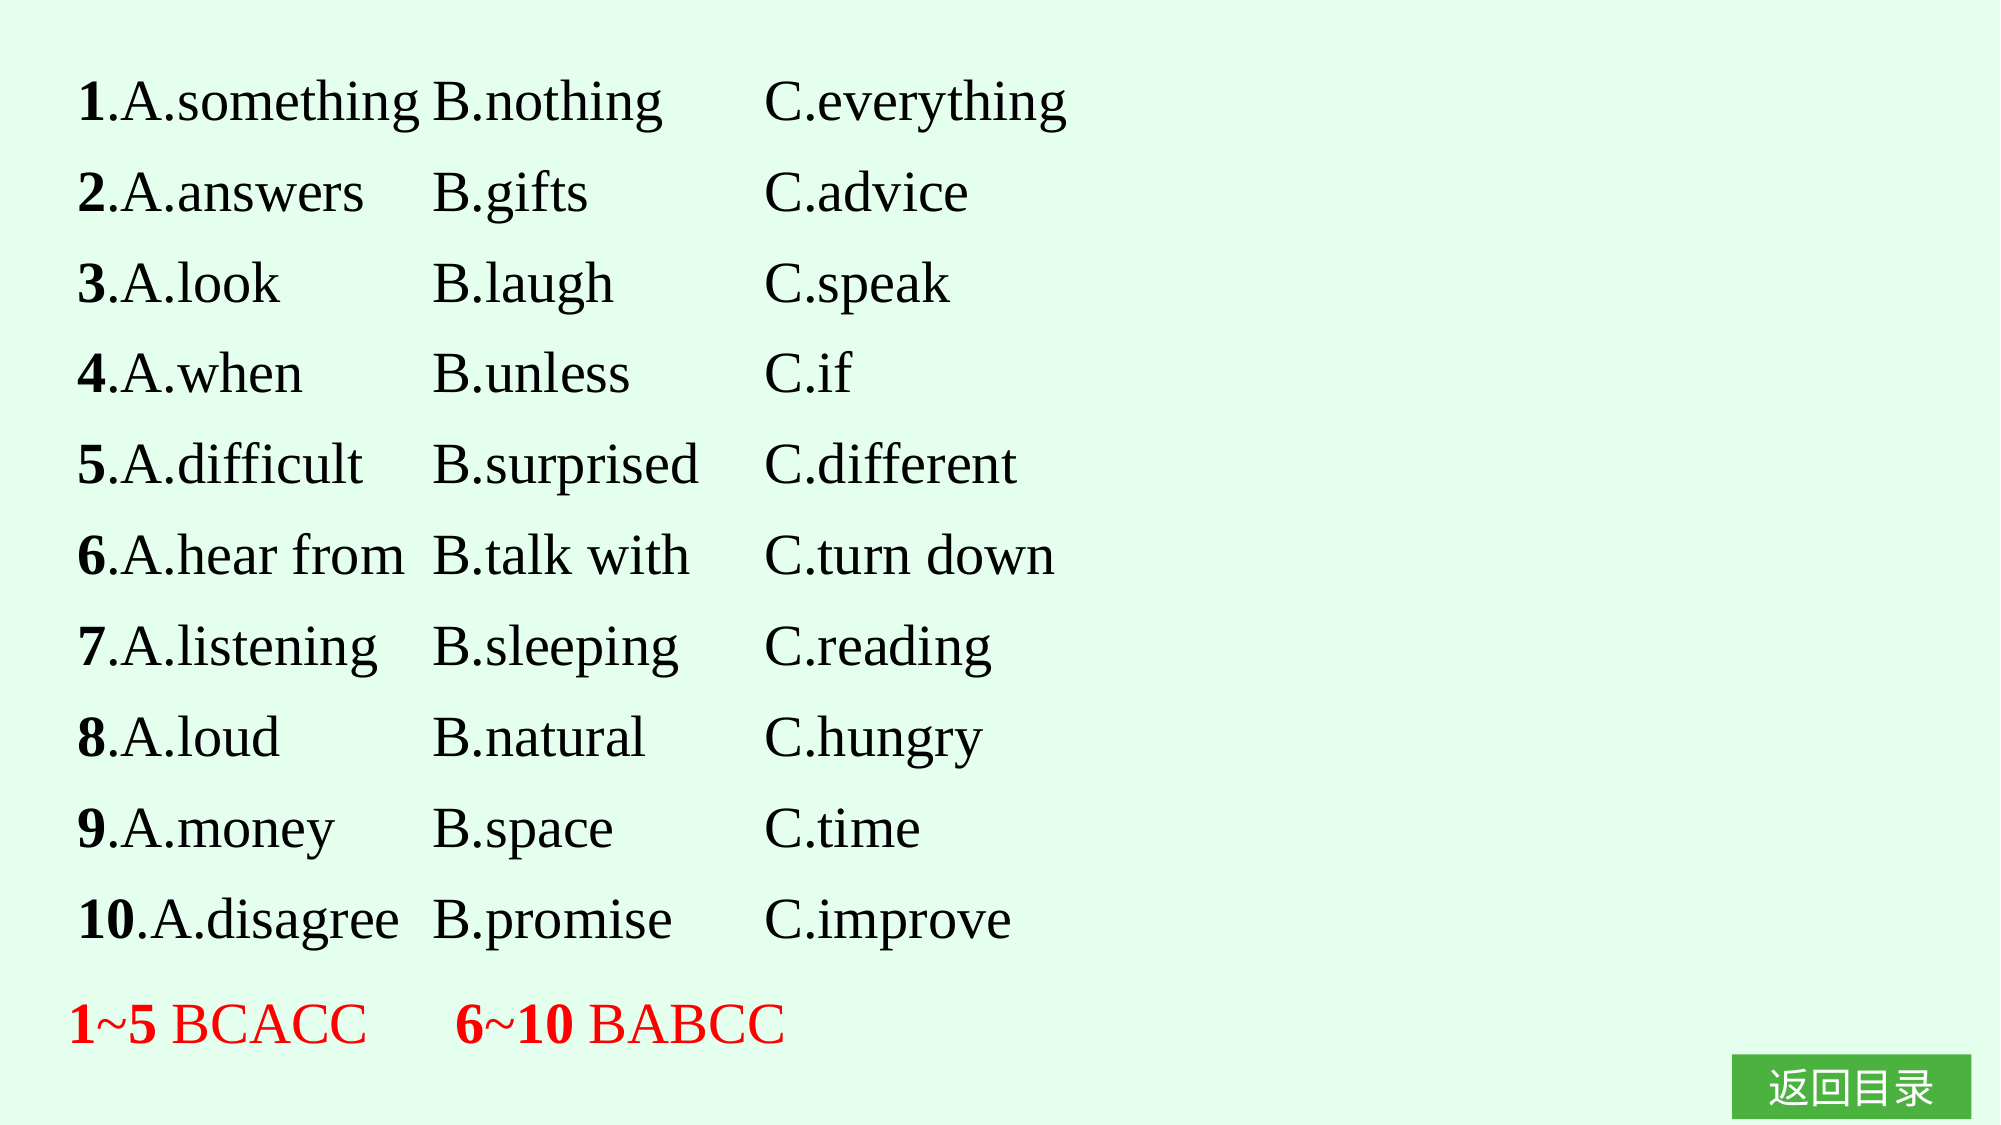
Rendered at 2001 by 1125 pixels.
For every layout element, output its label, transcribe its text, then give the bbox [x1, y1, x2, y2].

text_box 1~5 BCACC 6~10 BABCC [52, 957, 816, 1063]
text_box 1.A.something B.nothing C.everything 2.A.answers B.gifts C.advice 3.A.look B.laugh C.speak 4.A.when B.unless C.if 5.A.difficult B.surprised C.different 6.A.hear from B.talk with C.turn down 7.A.listening B.sleeping C.reading 8.A.loud B.natural C.hungry 9.A.money B.space C.time 10.A.disagree B.promise C.improve [62, 33, 1938, 958]
